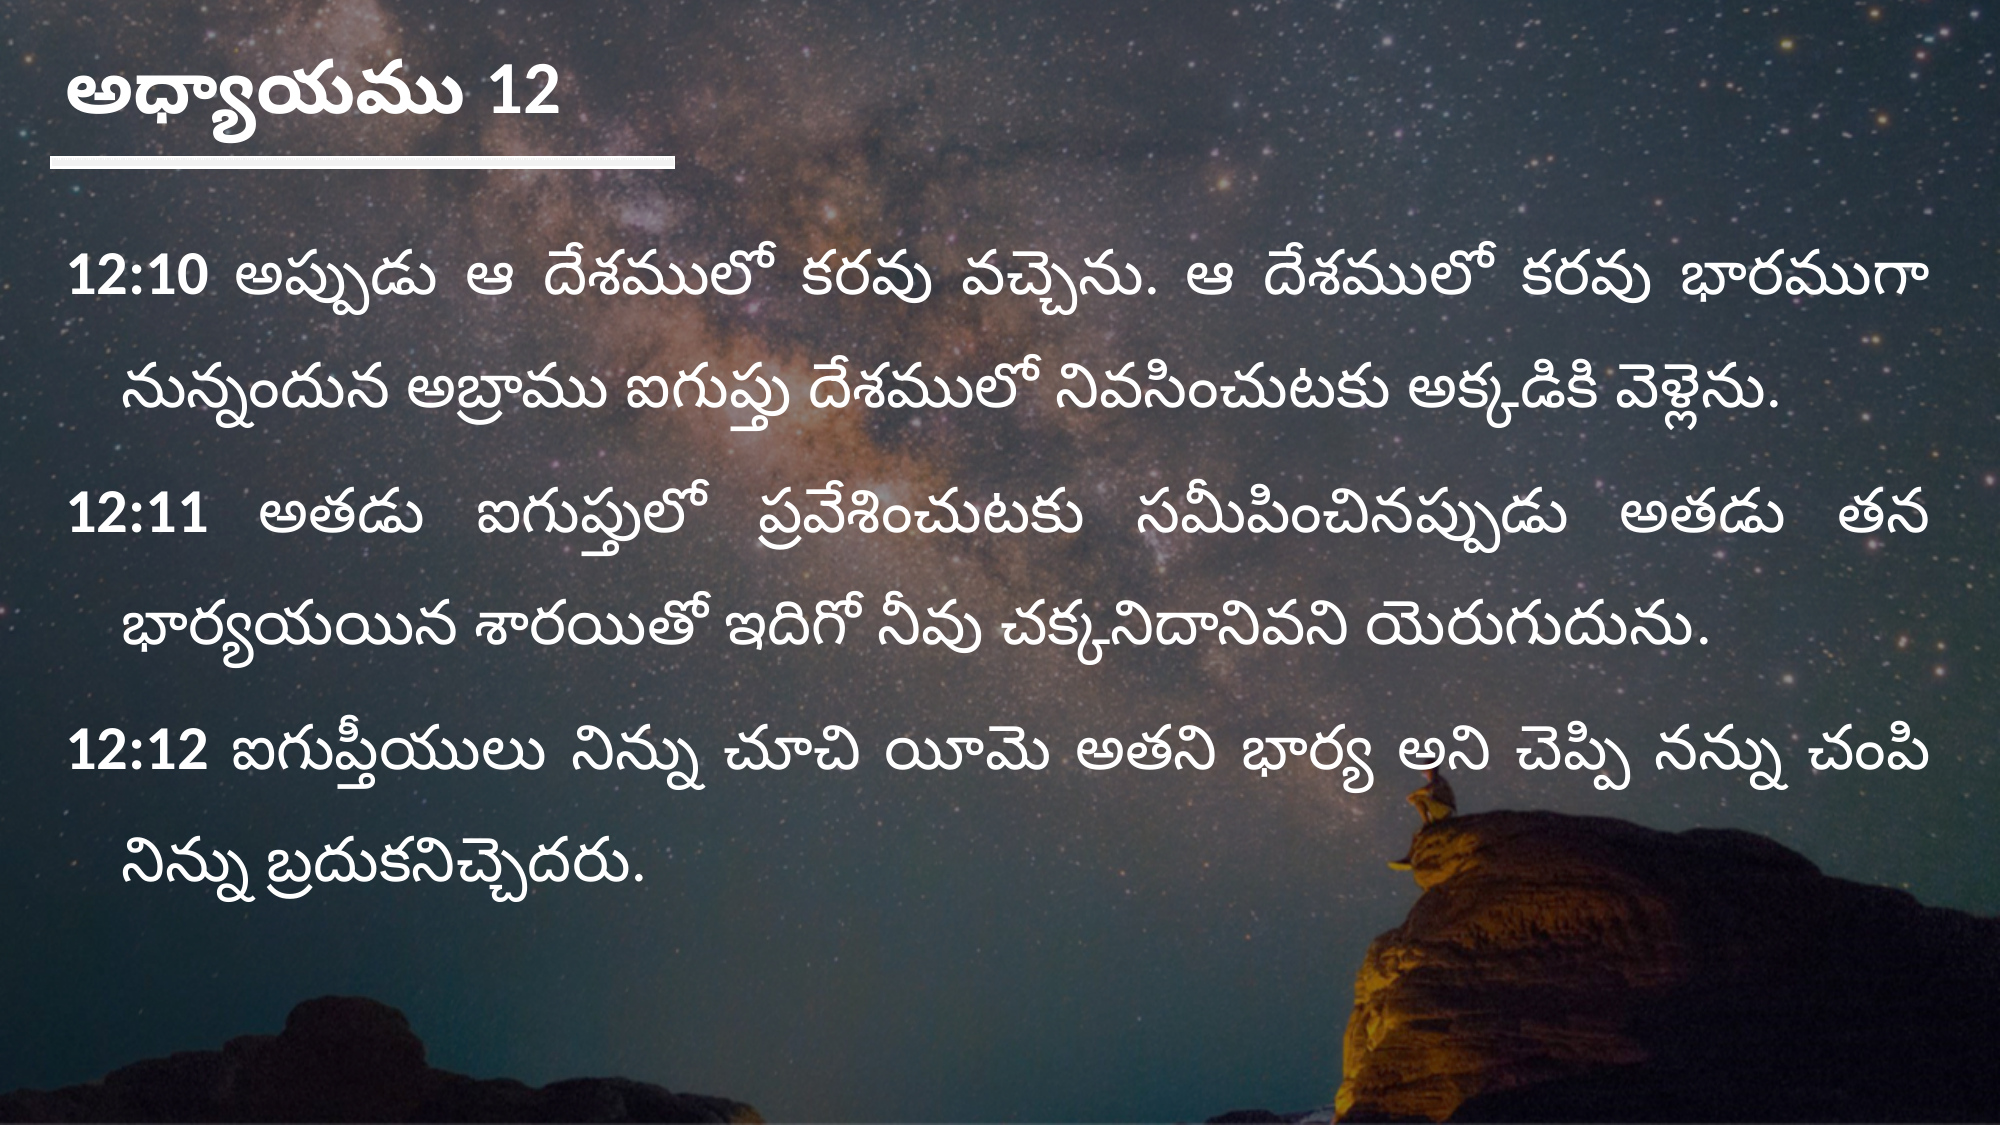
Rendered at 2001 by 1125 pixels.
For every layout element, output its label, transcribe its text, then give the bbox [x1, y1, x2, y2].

list 12:10 అప్పుడు ఆ దేశములో కరవు వచ్చెను. ఆ దేశములో కరవు భారముగా నున్నందున అబ్రాము ఐగుప్తు దేశములో నివసించుటకు అక్కడికి వెళ్లెను. 12:11 అతడు ఐగుప్తులో ప్రవేశించుటకు సమీపించినప్పుడు అతడు తన భార్యయయిన శారయితో ఇదిగో నీవు చక్కనిదానివని యెరుగుదును. 12:12 ఐగుప్తీయులు నిన్ను చూచి యీమె అతని భార్య అని చెప్పి నన్ను చంపి నిన్ను బ్రదుకనిచ్చెదరు. [50, 187, 1946, 1063]
picture [0, 0, 2000, 1125]
title అధ్యాయము 12 [50, 0, 1925, 167]
